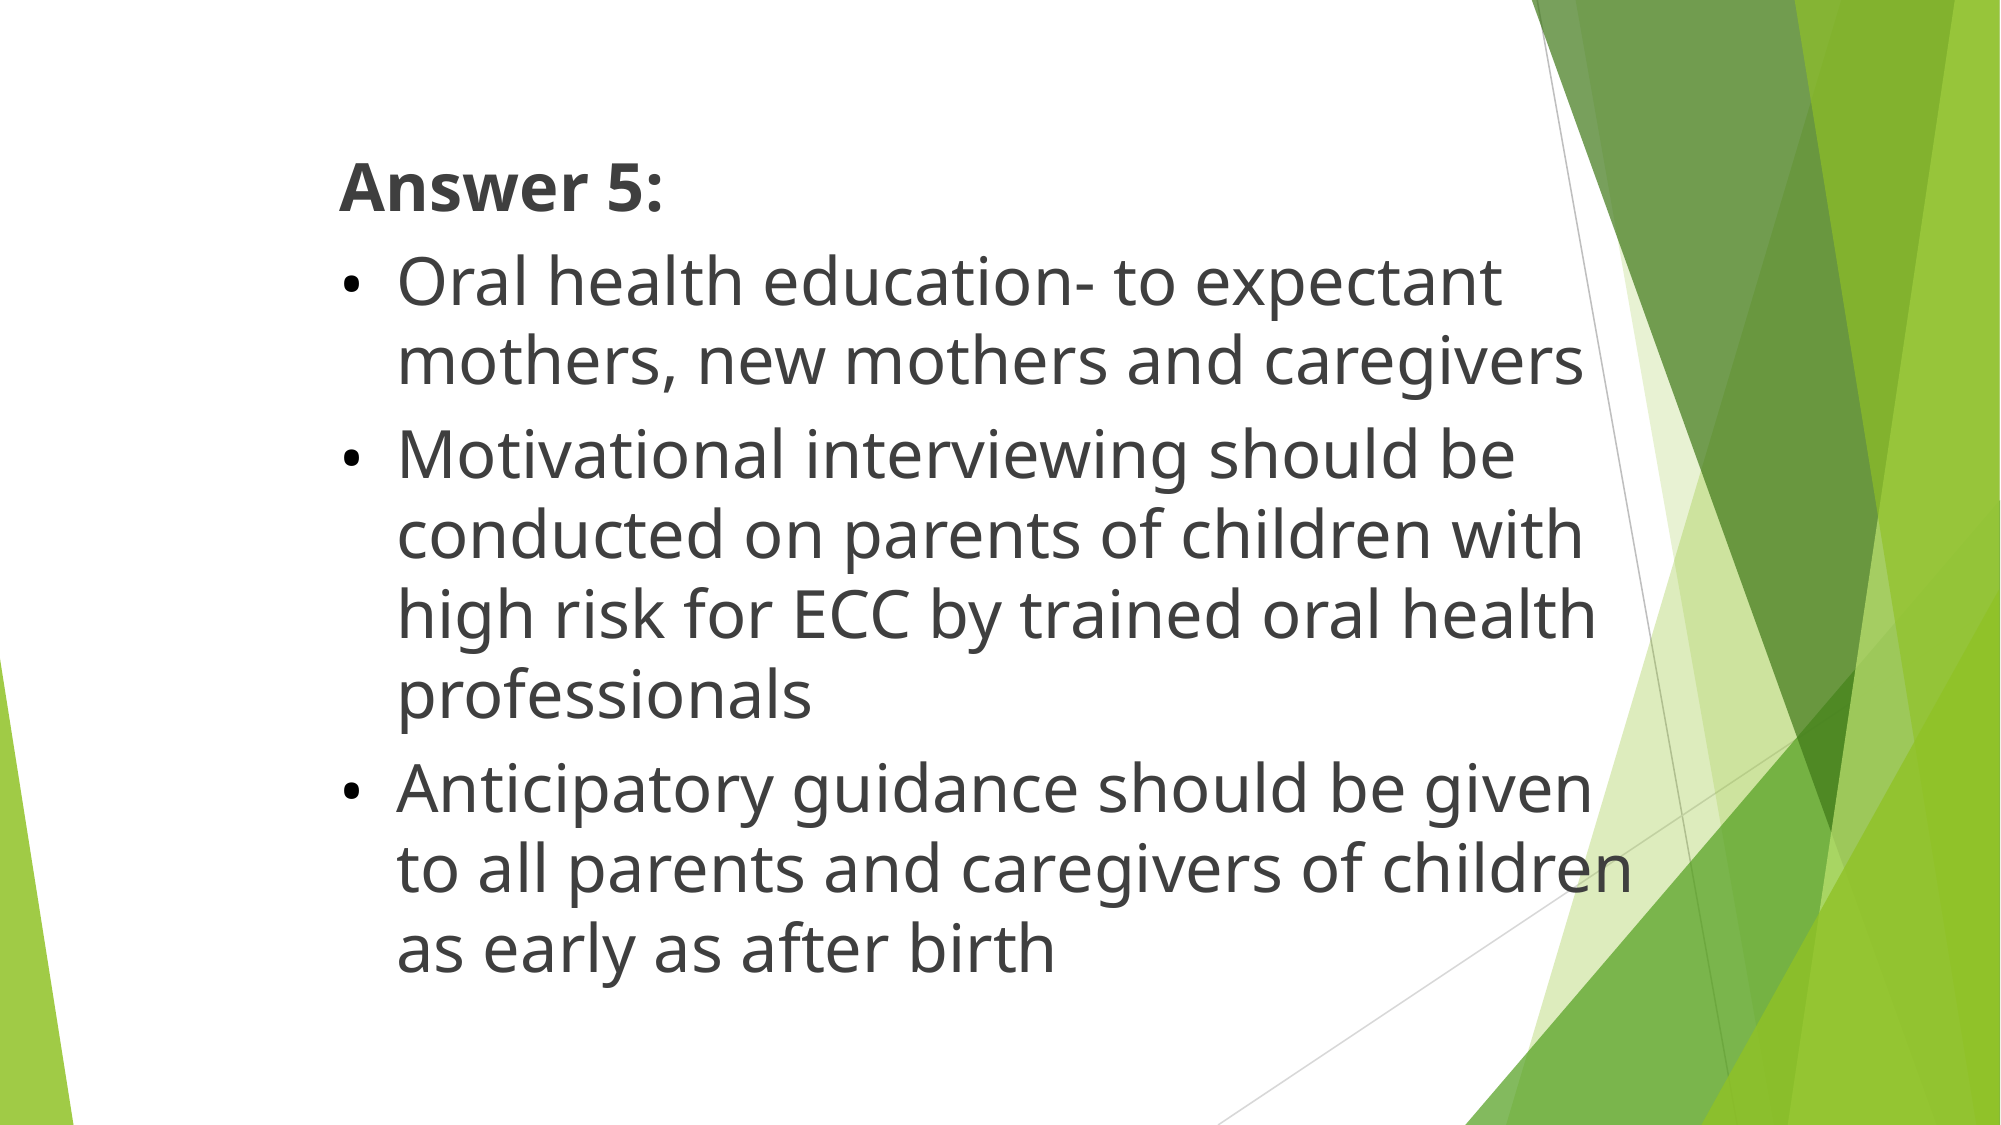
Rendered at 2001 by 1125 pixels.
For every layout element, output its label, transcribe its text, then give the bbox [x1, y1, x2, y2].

list Answer 5: Oral health education- to expectant mothers, new mothers and caregivers Motivational interviewing should be conducted on parents of children with high risk for ECC by trained oral health professionals Anticipatory guidance should be given to all parents and caregivers of children as early as after birth [324, 137, 1675, 1005]
